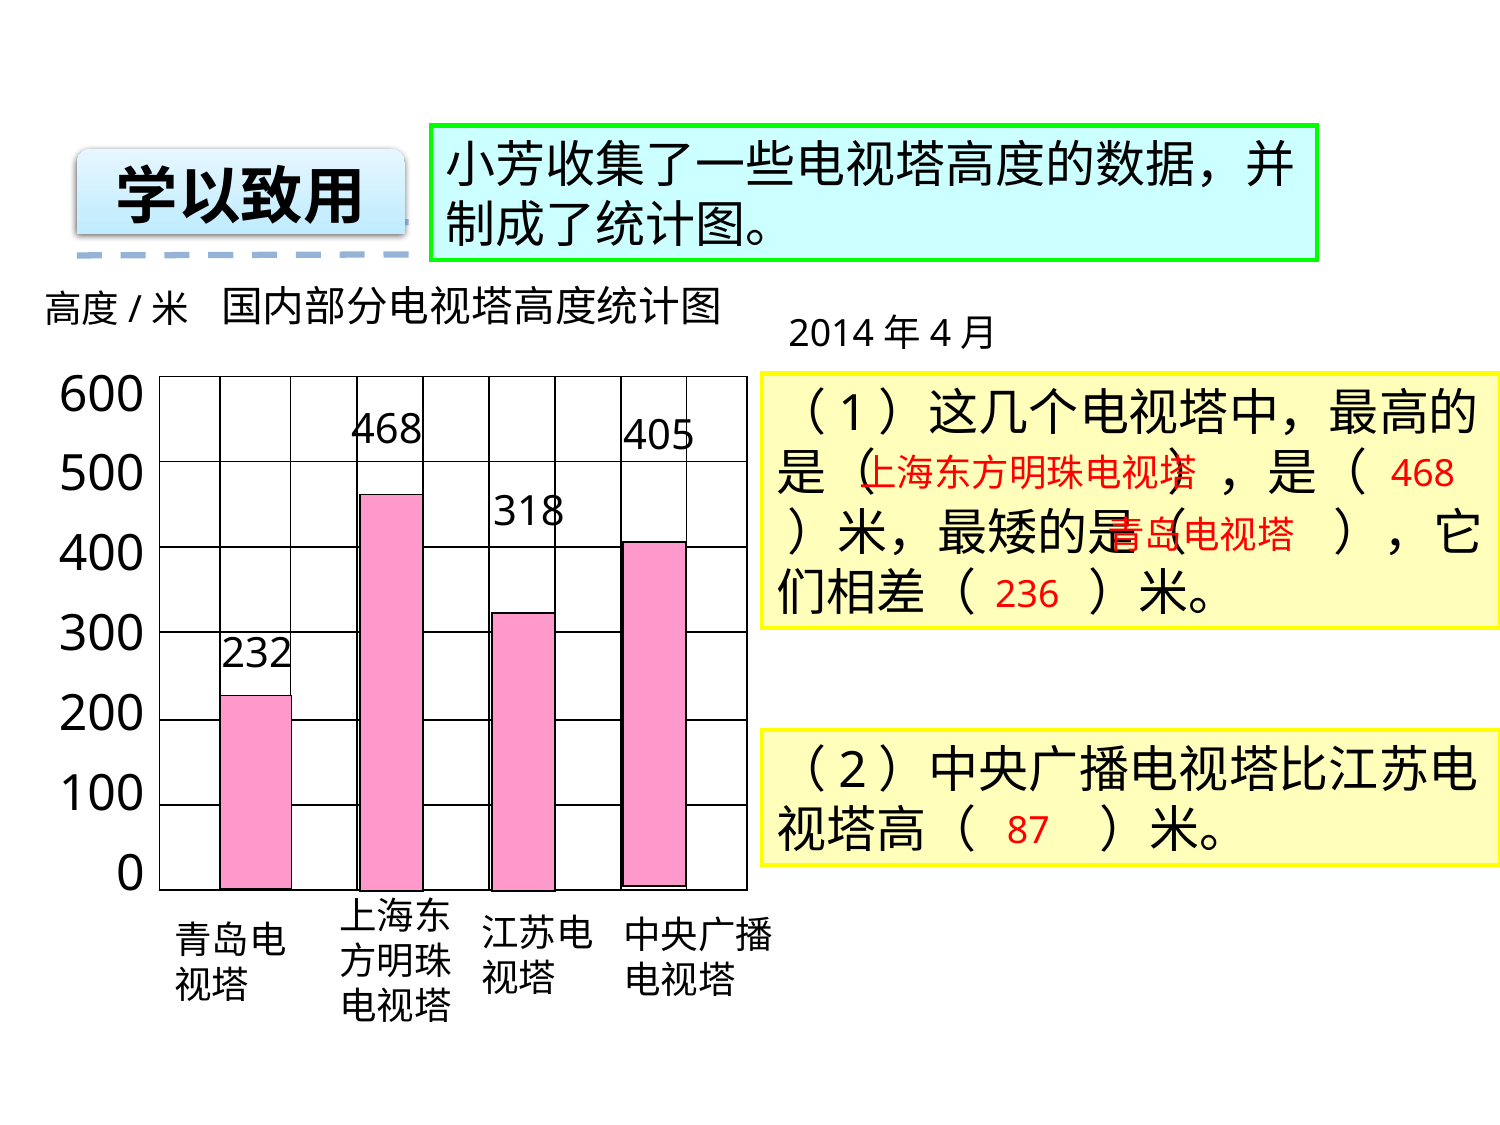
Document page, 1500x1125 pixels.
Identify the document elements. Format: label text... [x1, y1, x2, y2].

table_cell [556, 633, 620, 719]
text_box [220, 695, 292, 890]
table_cell [160, 548, 219, 631]
text_box 236 [980, 562, 1105, 623]
table_cell [160, 806, 219, 889]
table_cell [291, 462, 356, 546]
table_cell [160, 462, 219, 546]
text_box 小芳收集了一些电视塔高度的数据，并制成了统计图。 [430, 125, 1317, 261]
table_cell [490, 542, 554, 546]
text_box 国内部分电视塔高度统计图 [206, 272, 737, 338]
table_header [424, 377, 488, 461]
text_box 高度/米 [29, 277, 206, 338]
table_cell [424, 548, 488, 631]
table_cell [291, 633, 356, 719]
text_box 468 [1376, 441, 1500, 502]
table_header [221, 377, 290, 461]
text_box 2014年4月 [773, 301, 1044, 362]
table_cell [490, 548, 554, 631]
text_box 87 [992, 798, 1117, 859]
table_header [687, 377, 746, 461]
table_cell [424, 806, 488, 884]
text_box 江苏电视塔 [466, 902, 632, 1007]
table_header [556, 377, 620, 461]
table_cell [687, 633, 746, 719]
table_cell [424, 721, 488, 804]
table_cell [687, 462, 746, 546]
table_cell [687, 721, 746, 804]
text_box 中央广播电视塔 [608, 903, 798, 1009]
text_box 青岛电视塔 [1092, 503, 1329, 564]
table_cell [424, 633, 488, 719]
text_box 600 500 400 300 200 100 0 [21, 353, 160, 909]
table_header [490, 377, 554, 461]
text_box （1）这几个电视塔中，最高的是（ ），是（ ）米，最矮的是（ ），它们相差（ ）米。 [761, 373, 1500, 629]
text_box 405 [608, 400, 739, 465]
table_header [358, 377, 422, 394]
table_cell [291, 548, 356, 631]
table_cell [160, 721, 219, 804]
text_box 232 [206, 618, 308, 684]
table_cell [221, 462, 290, 546]
table_cell [687, 806, 746, 889]
text_box [360, 494, 423, 892]
table_cell [490, 462, 554, 476]
table_cell [160, 633, 219, 719]
table_cell [622, 465, 686, 546]
table_cell [687, 548, 746, 631]
table_cell [292, 721, 356, 804]
text_box 318 [478, 476, 609, 542]
table_cell [556, 806, 620, 889]
table_header [622, 377, 686, 400]
text_box 上海东方明珠电视塔 [324, 884, 493, 1035]
table_cell [556, 721, 620, 804]
text_box 青岛电视塔 [159, 908, 324, 1013]
table_cell [424, 462, 488, 546]
table_cell [556, 462, 620, 546]
table_cell [292, 806, 356, 889]
text_box 学以致用 [76, 231, 406, 235]
table_cell [622, 806, 686, 889]
table_header [291, 377, 356, 461]
text_box [623, 541, 687, 886]
text_box 上海东方明珠电视塔 [844, 441, 1258, 502]
text_box 学以致用 [76, 148, 406, 221]
text_box 468 [336, 394, 438, 459]
text_box [492, 612, 555, 892]
table_cell [358, 462, 422, 546]
table_cell [221, 548, 290, 618]
table_header [160, 377, 219, 461]
table_cell [221, 684, 290, 695]
text_box （2）中央广播电视塔比江苏电视塔高（ ）米。 [761, 730, 1500, 866]
table_cell [556, 548, 620, 631]
